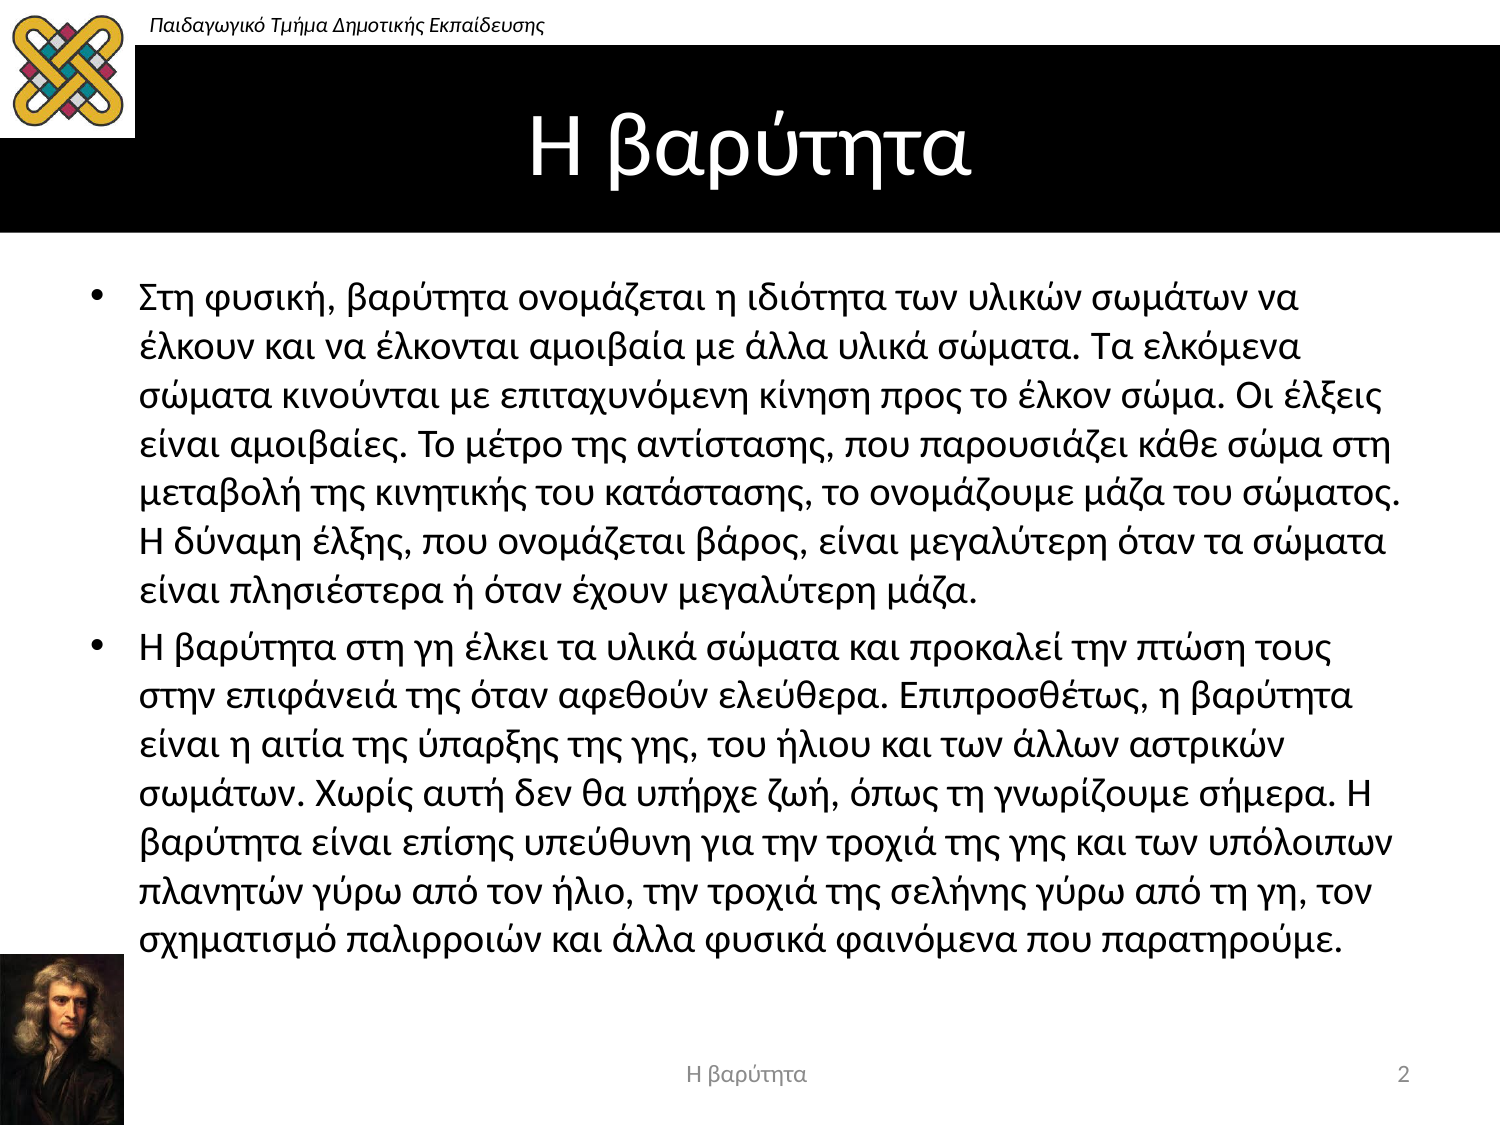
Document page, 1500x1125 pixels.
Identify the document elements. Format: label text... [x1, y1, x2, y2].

picture [0, 954, 125, 1125]
list Στη φυσική, βαρύτητα ονομάζεται η ιδιότητα των υλικών σωμάτων να έλκουν και να έλκονται αμοιβαία με άλλα υλικά σώματα. Τα ελκόμενα σώματα κινούνται με επιταχυνόμενη κίνηση προς το έλκον σώμα. Οι έλξεις είναι αμοιβαίες. Το μέτρο της αντίστασης, που παρουσιάζει κάθε σώμα στη μεταβολή της κινητικής του κατάστασης, το ονομάζουμε μάζα του σώματος. Η δύναμη έλξης, που ονομάζεται βάρος, είναι μεγαλύτερη όταν τα σώματα είναι πλησιέστερα ή όταν έχουν μεγαλύτερη μάζα. Η βαρύτητα στη γη έλκει τα υλικά σώματα και προκαλεί την πτώση τους στην επιφάνειά της όταν αφεθούν ελεύθερα. Επιπροσθέτως, η βαρύτητα είναι η αιτία της ύπαρξης της γης, του ήλιου και των άλλων αστρικών σωμάτων. Χωρίς αυτή δεν θα υπήρχε ζωή, όπως τη γνωρίζουμε σήμερα. Η βαρύτητα είναι επίσης υπεύθυνη για την τροχιά της γης και των υπόλοιπων πλανητών γύρω από τον ήλιο, την τροχιά της σελήνης γύρω από τη γη, τον σχηματισμό παλιρροιών και άλλα φυσικά φαινόμενα που παρατηρούμε. [75, 262, 1425, 1005]
picture [0, 3, 135, 138]
title Η βαρύτητα [0, 45, 1500, 233]
text_box Παιδαγωγικό Τμήμα Δημοτικής Εκπαίδευσης [136, 3, 880, 45]
slide_number 2 [1074, 1042, 1425, 1103]
footer Η βαρύτητα [512, 1042, 988, 1103]
